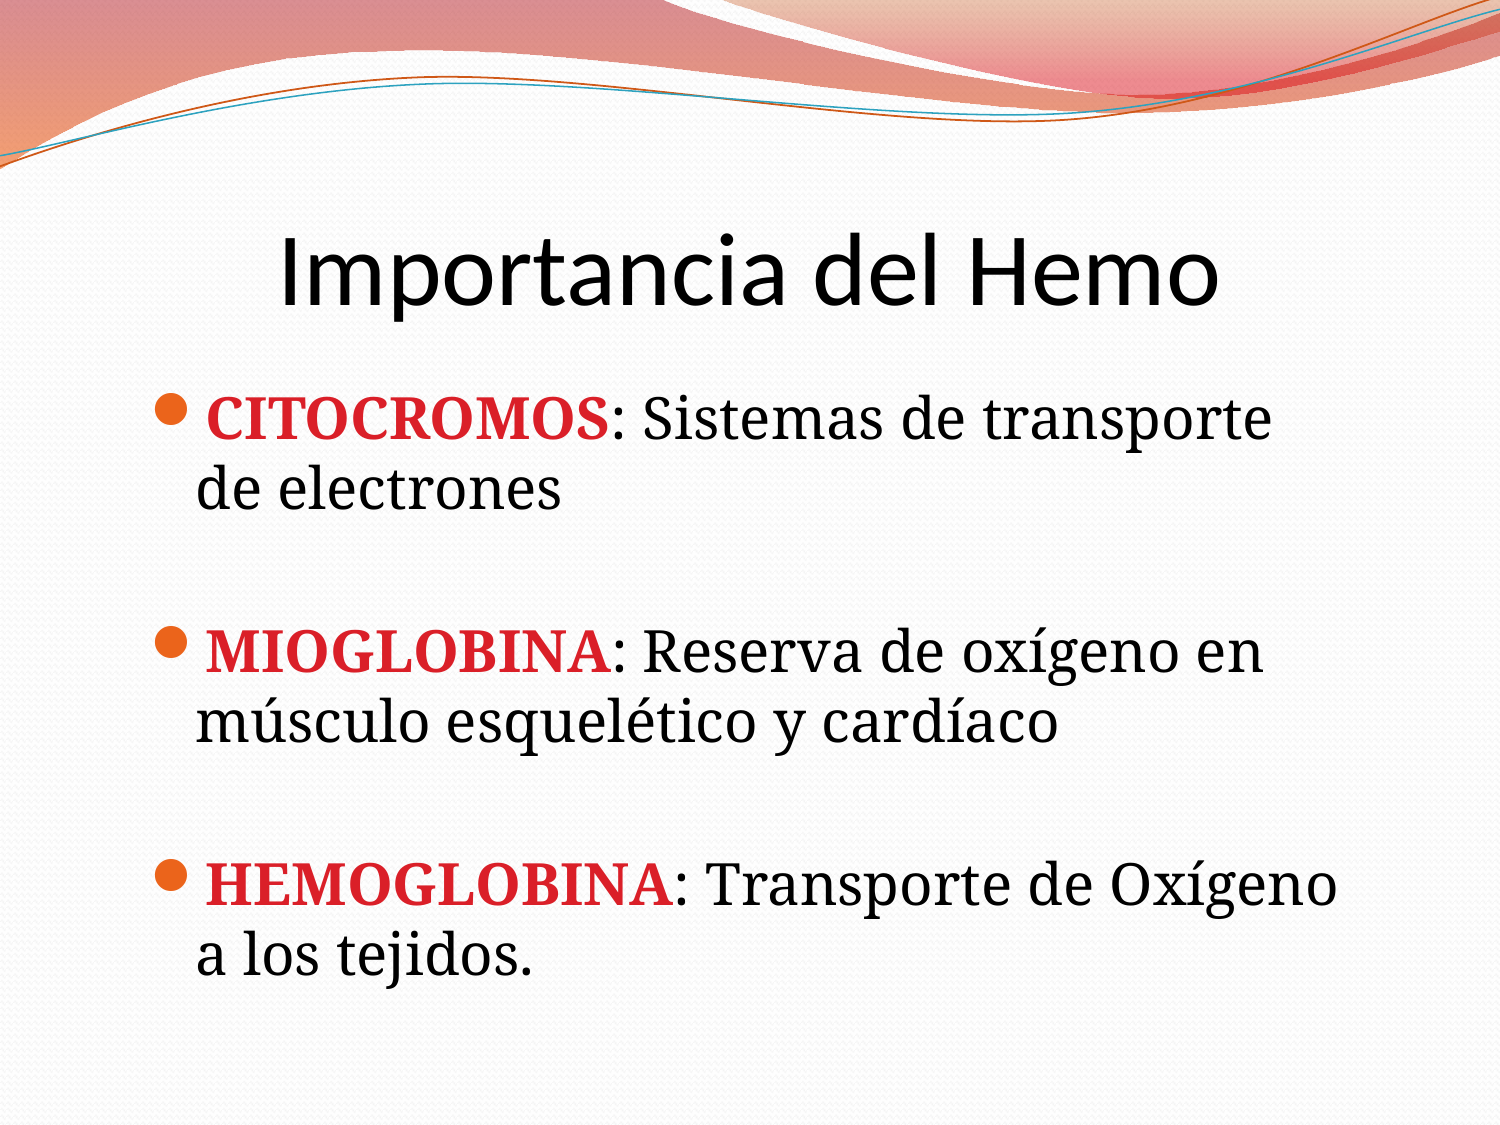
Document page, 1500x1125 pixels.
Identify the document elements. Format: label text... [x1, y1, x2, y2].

list CITOCROMOS: Sistemas de transporte de electrones MIOGLOBINA: Reserva de oxígeno en músculo esquelético y cardíaco HEMOGLOBINA: Transporte de Oxígeno a los tejidos. [135, 373, 1359, 1005]
title Importancia del Hemo [75, 138, 1425, 327]
